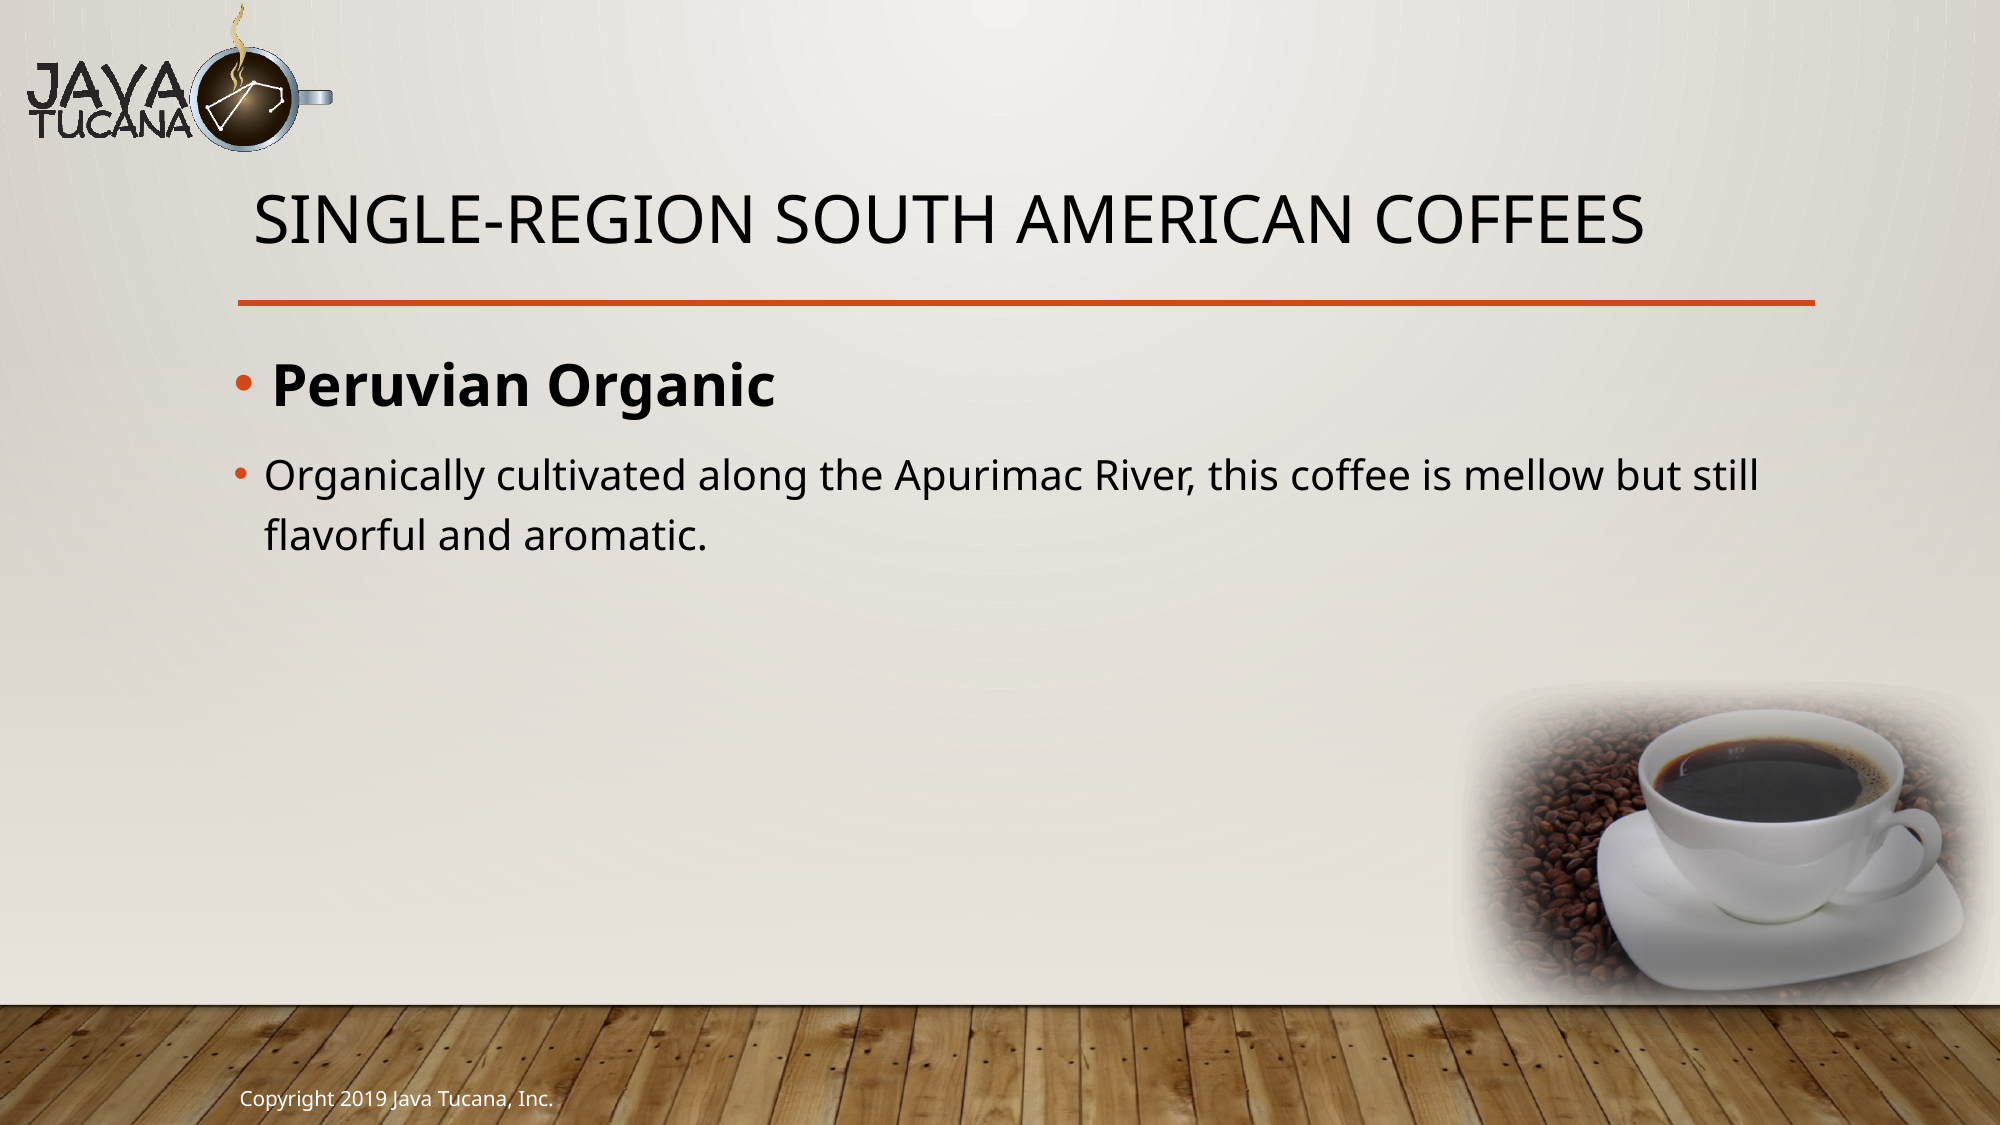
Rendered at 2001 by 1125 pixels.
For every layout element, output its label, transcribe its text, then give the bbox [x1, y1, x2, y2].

picture [1792, 767, 1906, 953]
picture [0, 1005, 2000, 1125]
picture [13, 0, 341, 159]
list Peruvian Organic Organically cultivated along the Apurimac River, this coffee is mellow but still flavorful and aromatic. [218, 326, 1792, 987]
footer Copyright 2019 Java Tucana, Inc. [224, 1074, 1199, 1125]
title Single-region South American coffees [238, 178, 1814, 305]
